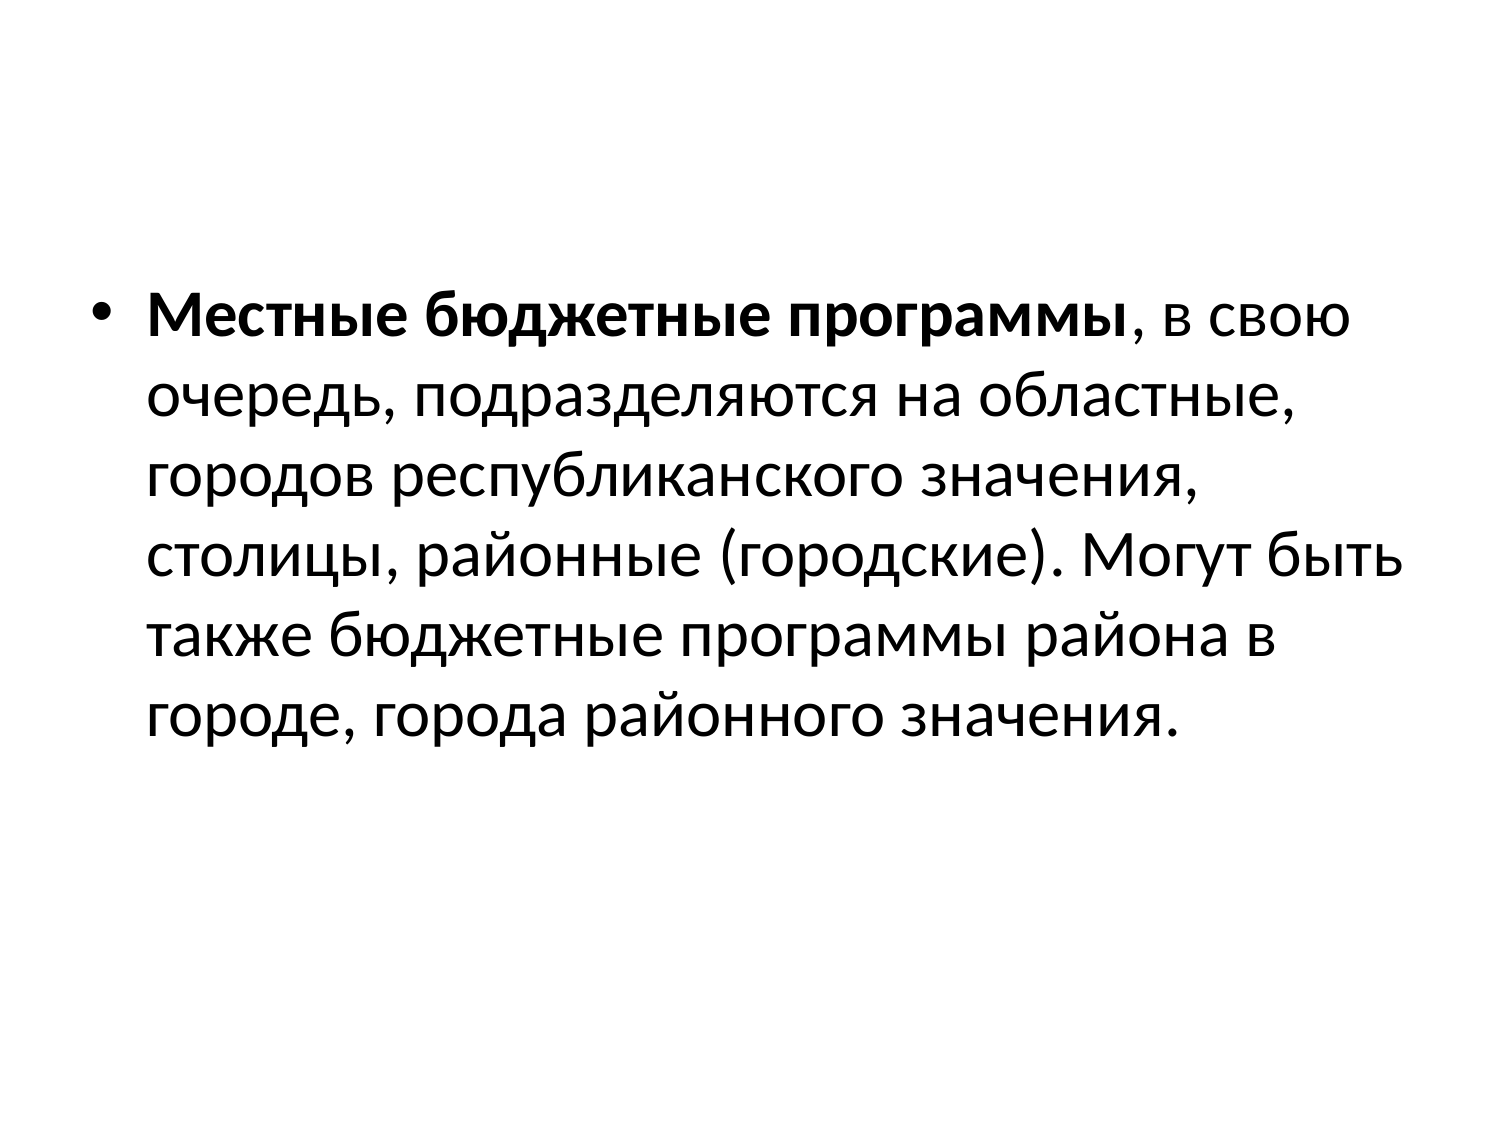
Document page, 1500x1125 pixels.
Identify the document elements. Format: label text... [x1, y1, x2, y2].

list Местные бюджетные программы, в свою очередь, подразделяются на областные, городов республикан­ского значения, столицы, районные (городские). Могут быть также бюджетные программы района в городе, города районного значения. [75, 262, 1425, 1005]
